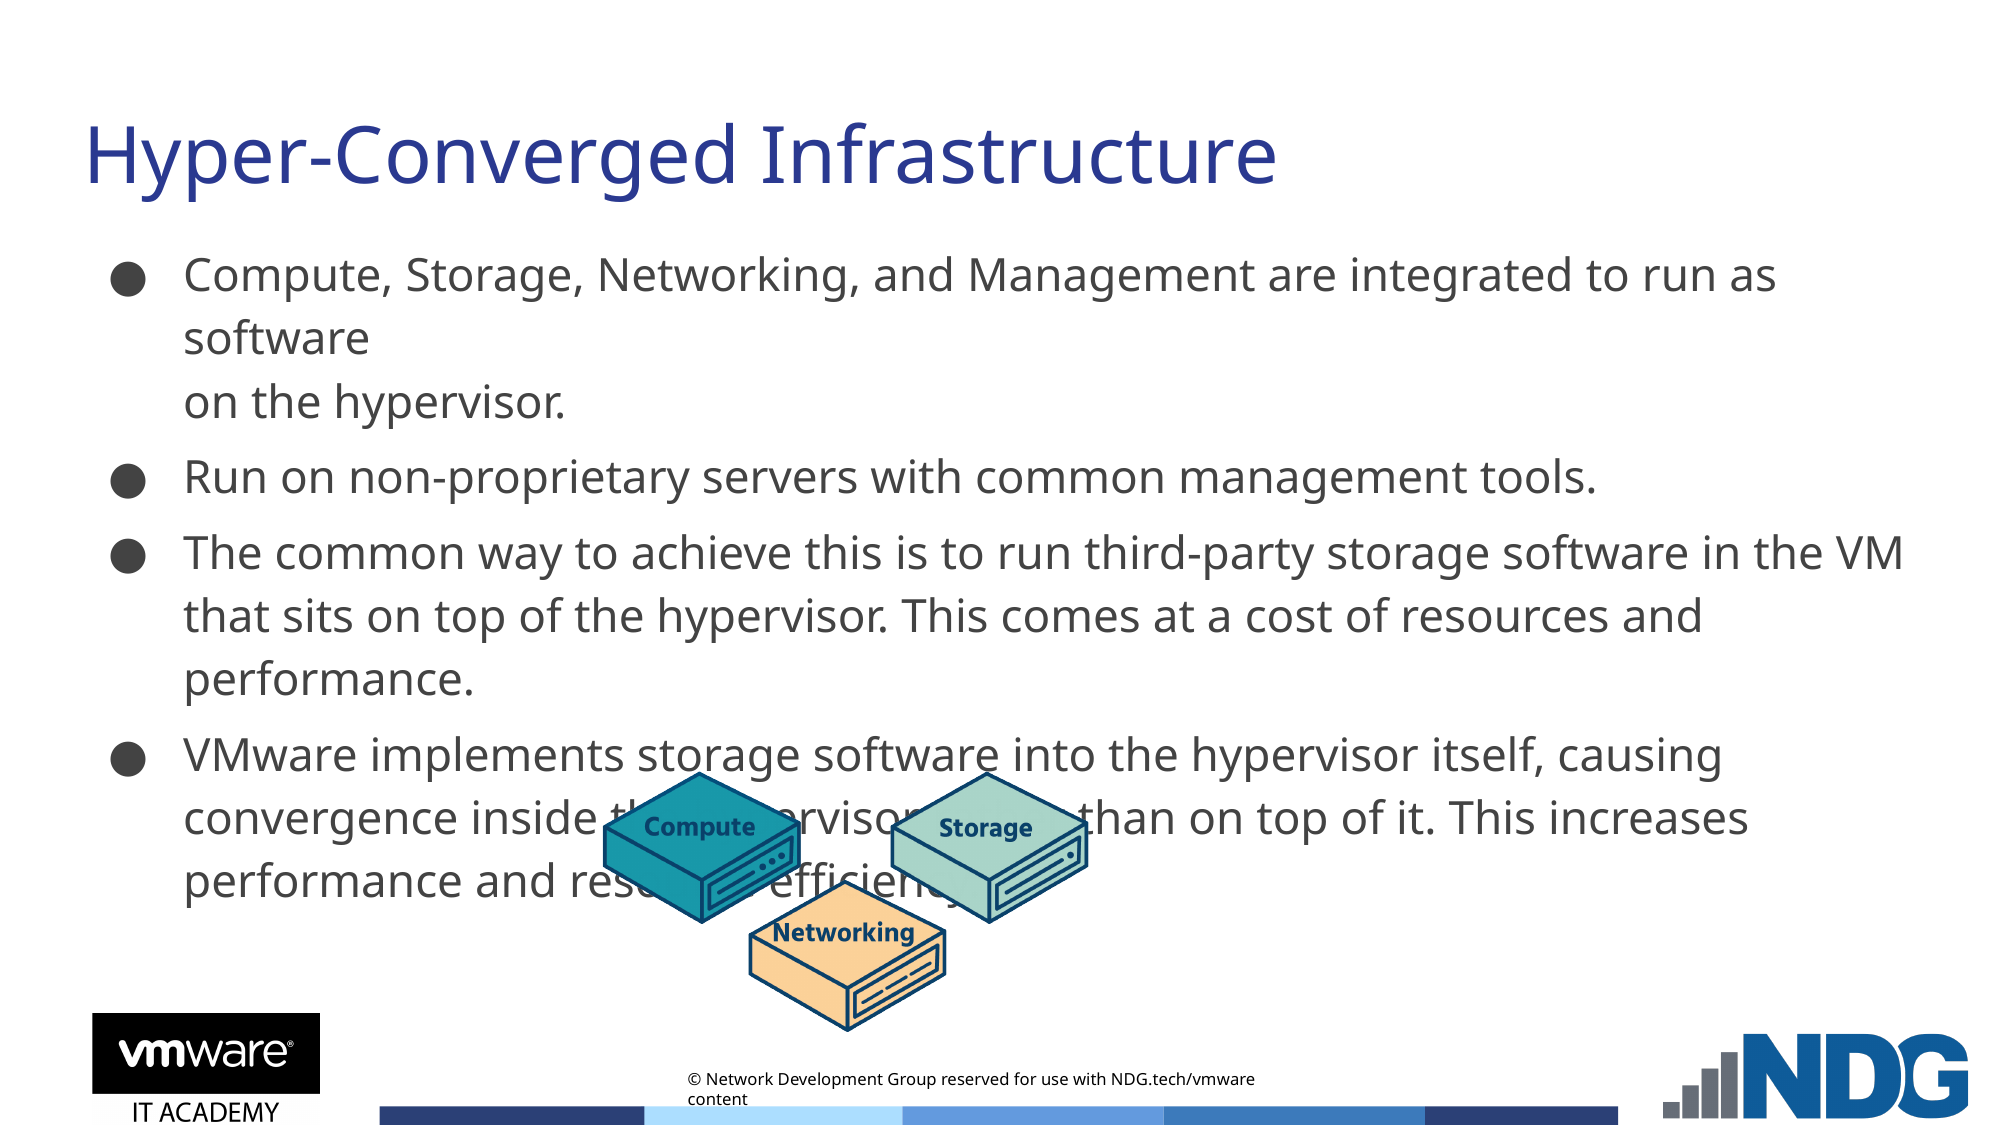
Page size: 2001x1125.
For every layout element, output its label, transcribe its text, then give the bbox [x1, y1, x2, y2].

picture [563, 721, 1128, 1062]
picture [92, 1013, 320, 1125]
picture [1648, 1026, 1984, 1125]
list Compute, Storage, Networking, and Management are integrated to run as software on the hypervisor. Run on non-proprietary servers with common management tools. The common way to achieve this is to run third-party storage software in the VM that sits on top of the hypervisor. This comes at a cost of resources and performance. VMware implements storage software into the hypervisor itself, causing convergence inside the hypervisor rather than on top of it. This increases performance and resource efficiency. [68, 222, 1932, 953]
title Hyper-Converged Infrastructure [68, 89, 1932, 222]
